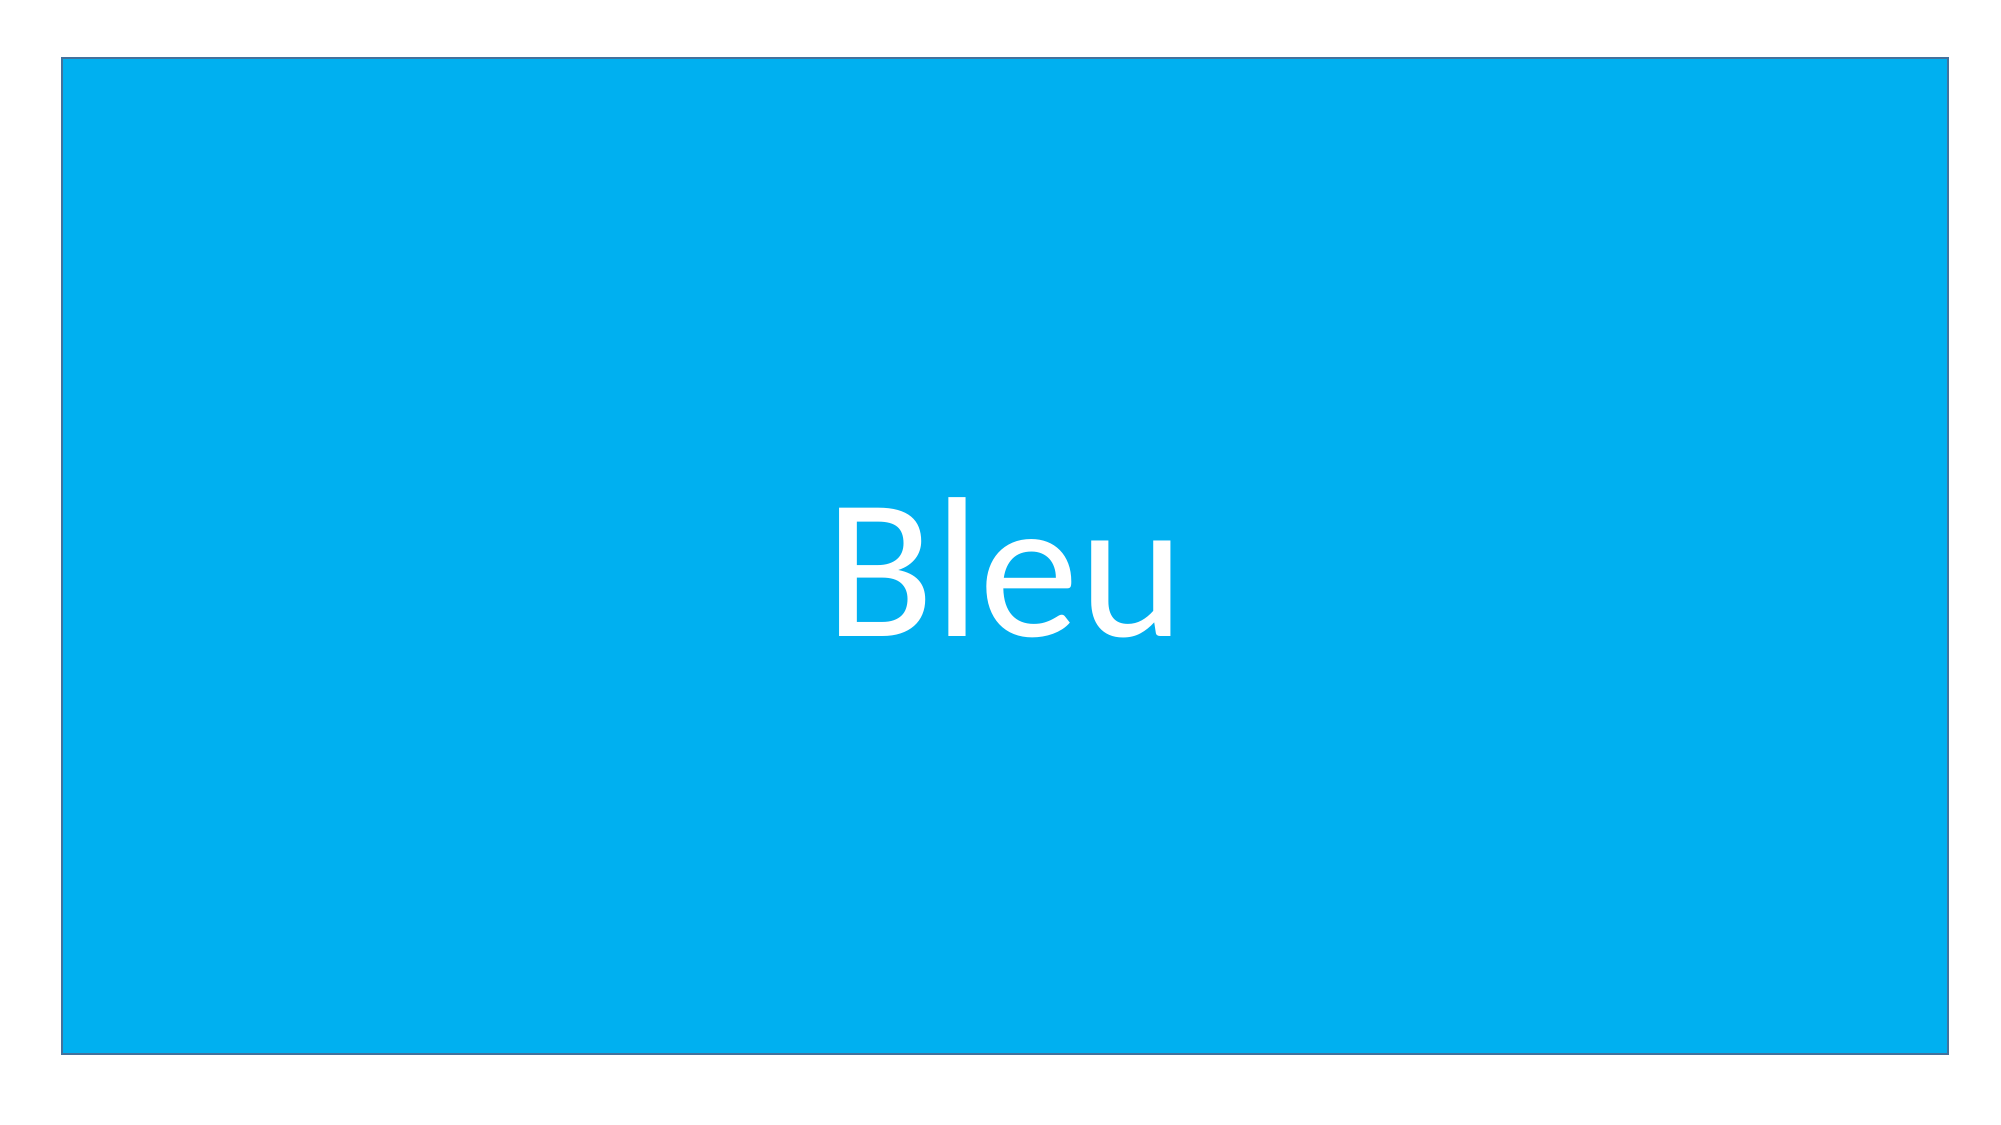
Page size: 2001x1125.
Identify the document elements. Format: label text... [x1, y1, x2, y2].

text_box Bleu [61, 57, 1949, 1055]
